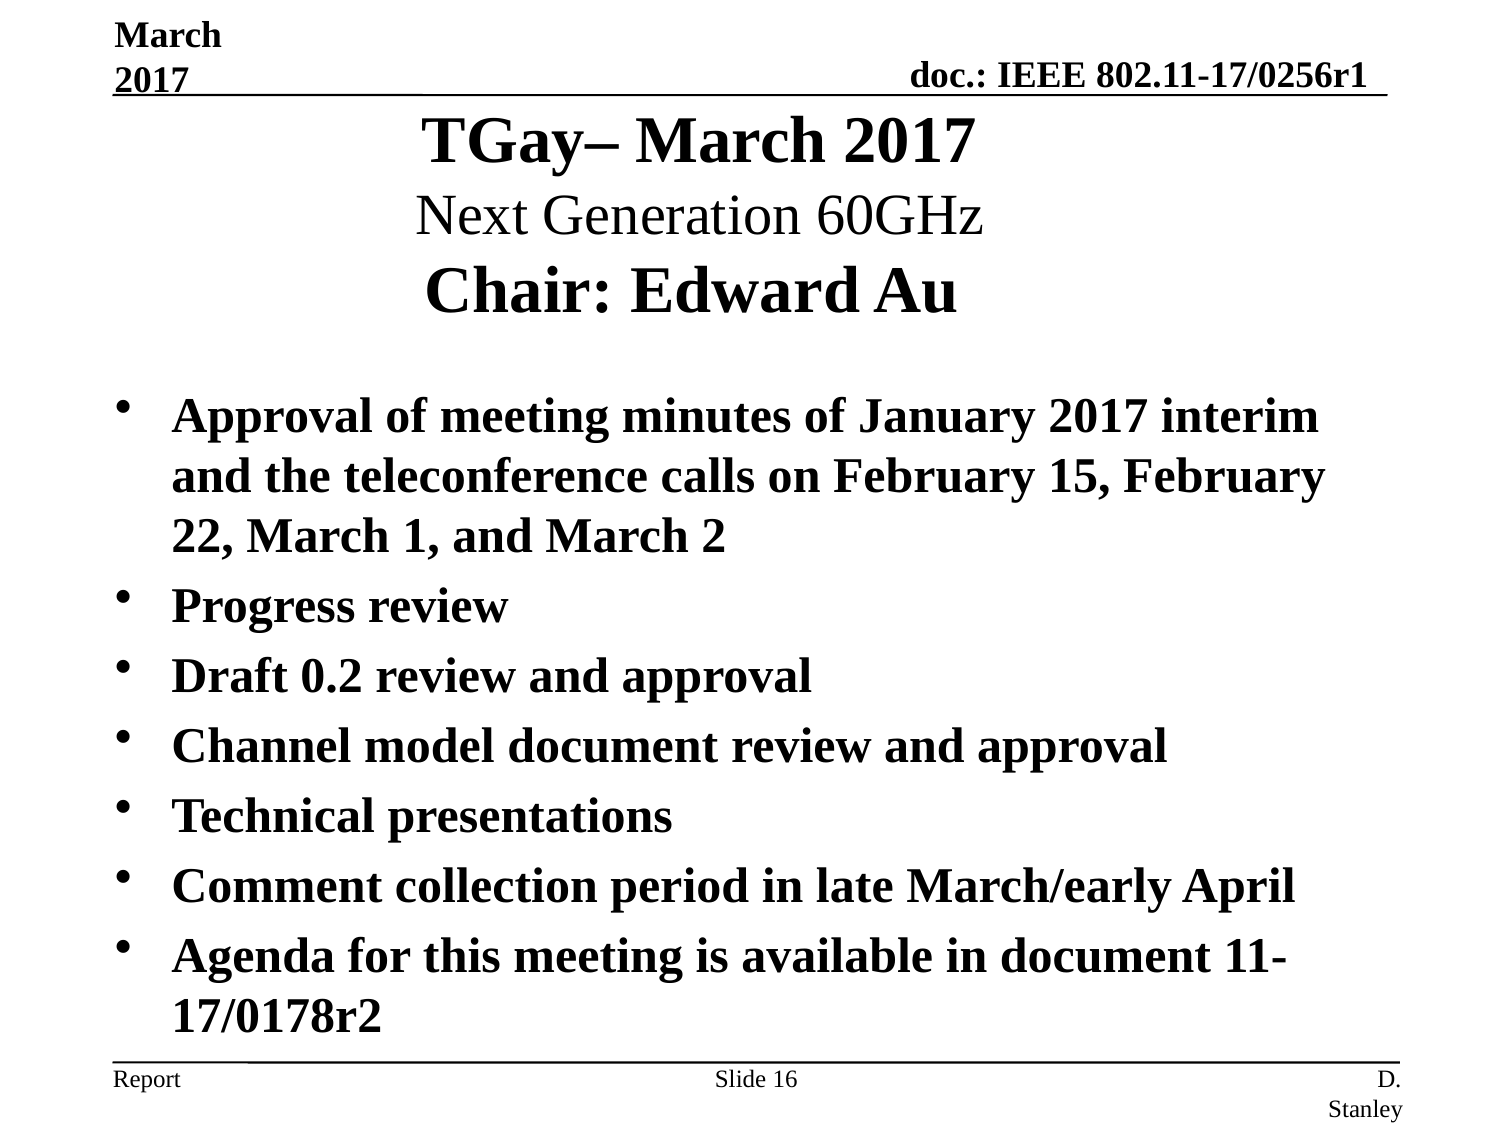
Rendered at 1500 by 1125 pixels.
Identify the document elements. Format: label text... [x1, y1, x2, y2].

slide_number Slide 16 [712, 1062, 800, 1093]
footer D. Stanley, HP Enterprise [1325, 1062, 1402, 1093]
list Approval of meeting minutes of January 2017 interim and the teleconference calls on February 15, February 22, March 1, and March 2 Progress review Draft 0.2 review and approval Channel model document review and approval Technical presentations Comment collection period in late March/early April Agenda for this meeting is available in document 11-17/0178r2 [99, 375, 1388, 1013]
title TGay– March 2017 Next Generation 60GHz Chair: Edward Au [62, 125, 1338, 388]
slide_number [114, 54, 274, 101]
